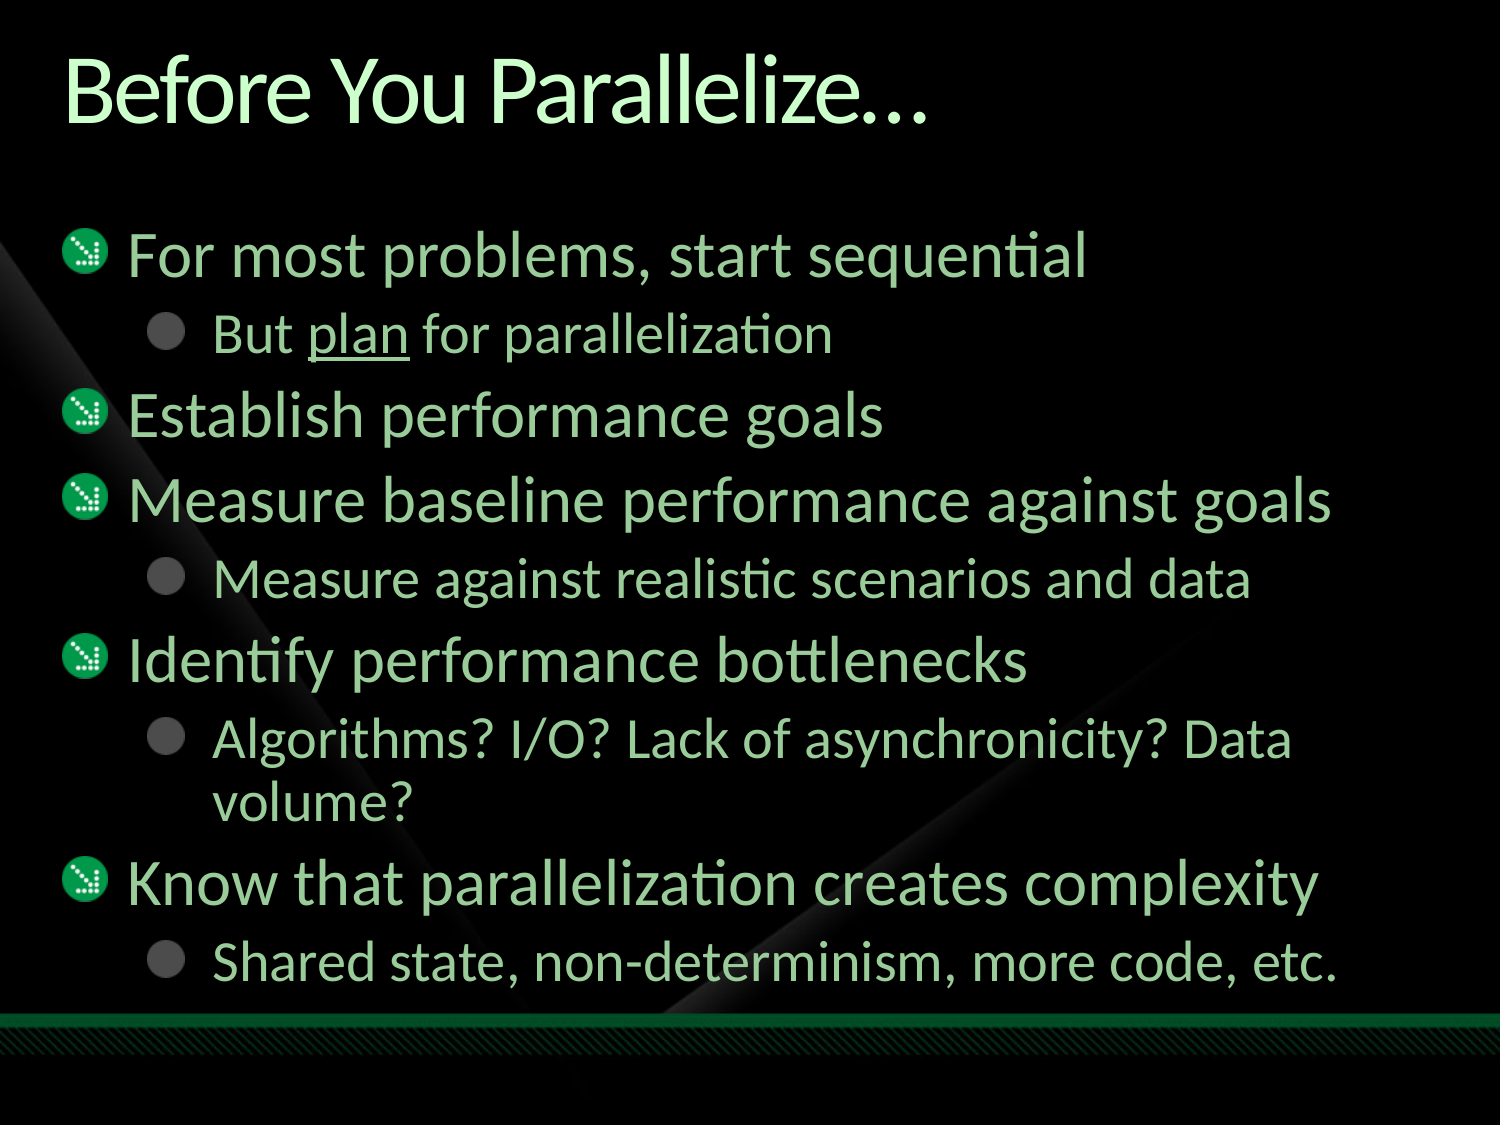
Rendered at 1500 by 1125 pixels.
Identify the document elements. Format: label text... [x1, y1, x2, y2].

title Before You Parallelize… [62, 37, 1438, 147]
list For most problems, start sequential But plan for parallelization Establish performance goals Measure baseline performance against goals Measure against realistic scenarios and data Identify performance bottlenecks Algorithms? I/O? Lack of asynchronicity? Data volume? Know that parallelization creates complexity Shared state, non-determinism, more code, etc. [62, 219, 1438, 994]
picture [0, 0, 1500, 1125]
